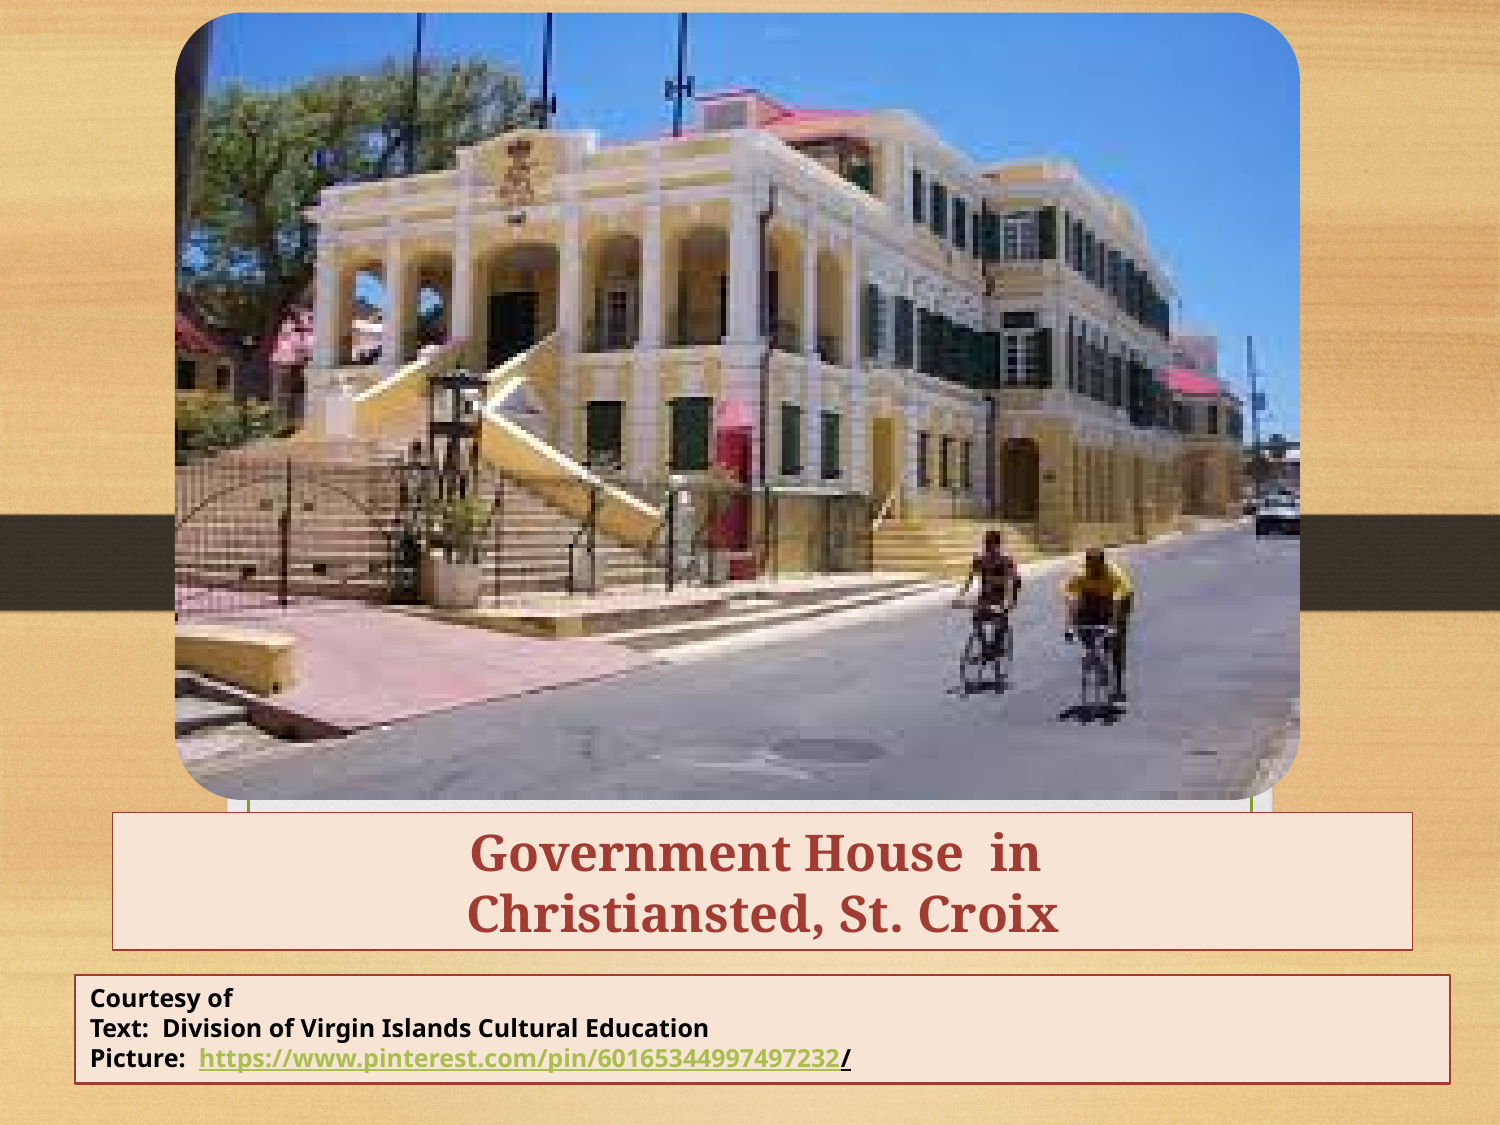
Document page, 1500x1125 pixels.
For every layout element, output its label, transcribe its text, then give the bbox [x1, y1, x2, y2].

text_box Government House in Christiansted, St. Croix [112, 812, 1413, 951]
text_box Courtesy of Text: Division of Virgin Islands Cultural Education Picture: https://www.pinterest.com/pin/60165344997497232/ [74, 974, 1451, 1085]
picture [0, 0, 1500, 1125]
